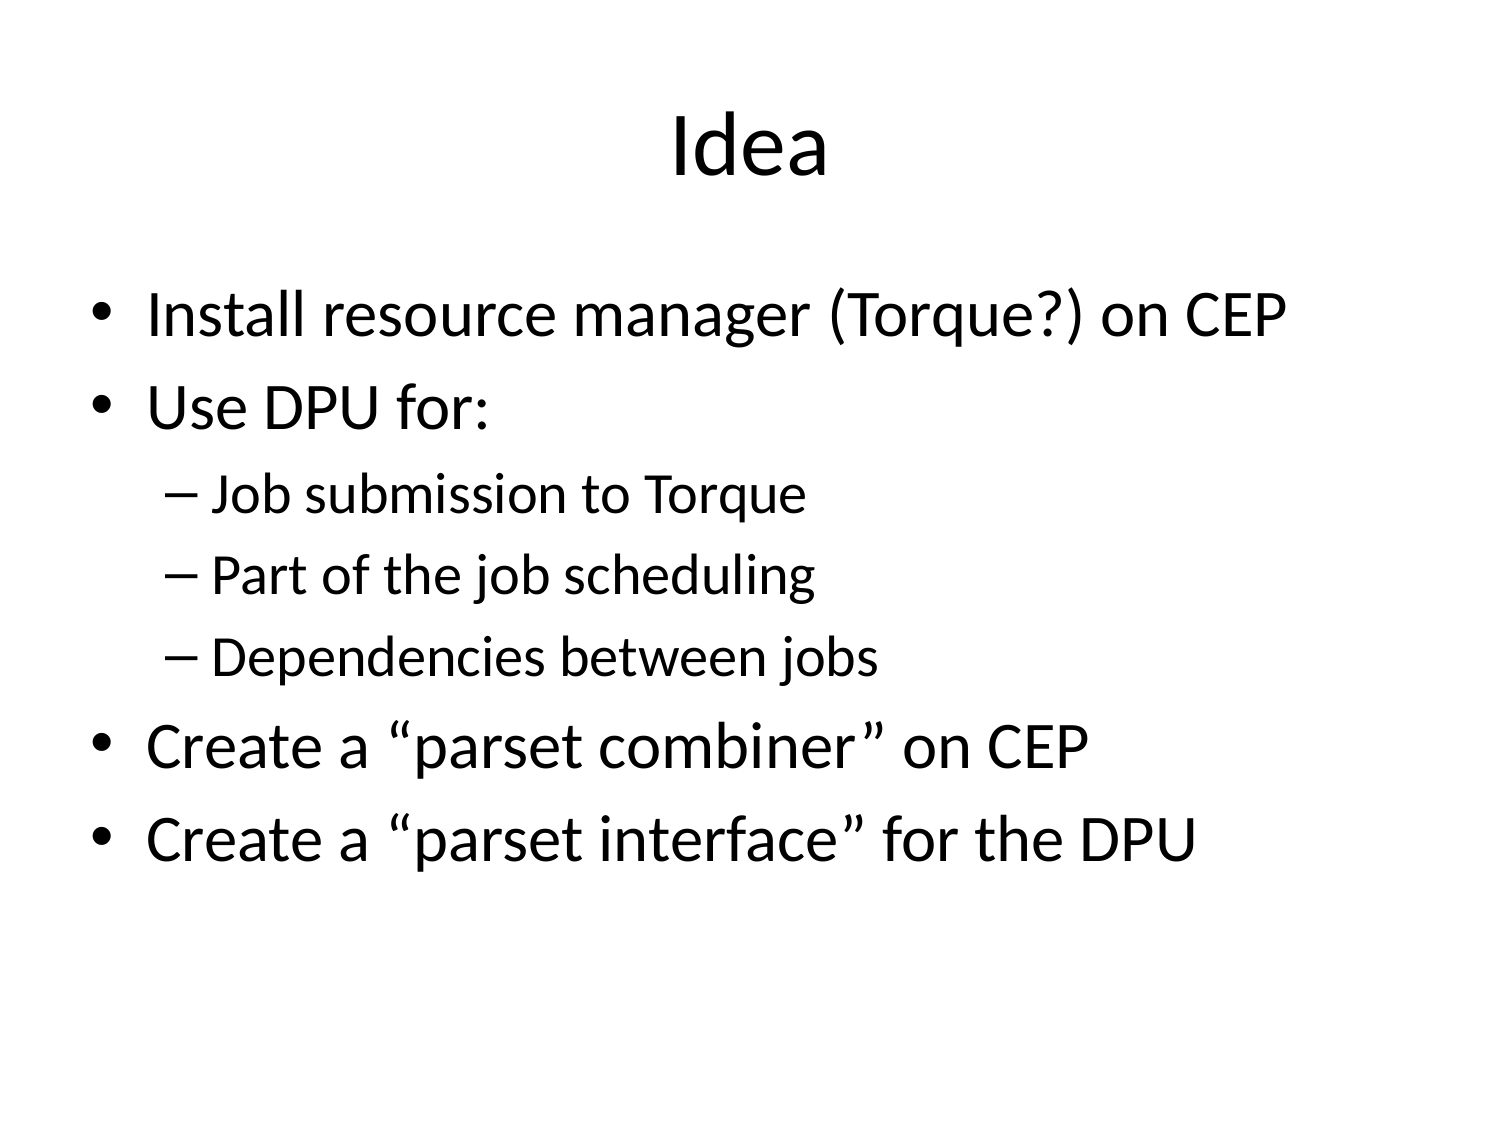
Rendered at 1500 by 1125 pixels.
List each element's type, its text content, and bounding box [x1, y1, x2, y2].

list Install resource manager (Torque?) on CEP Use DPU for: Job submission to Torque Part of the job scheduling Dependencies between jobs Create a “parset combiner” on CEP Create a “parset interface” for the DPU [75, 262, 1425, 1005]
title Idea [75, 45, 1425, 233]
